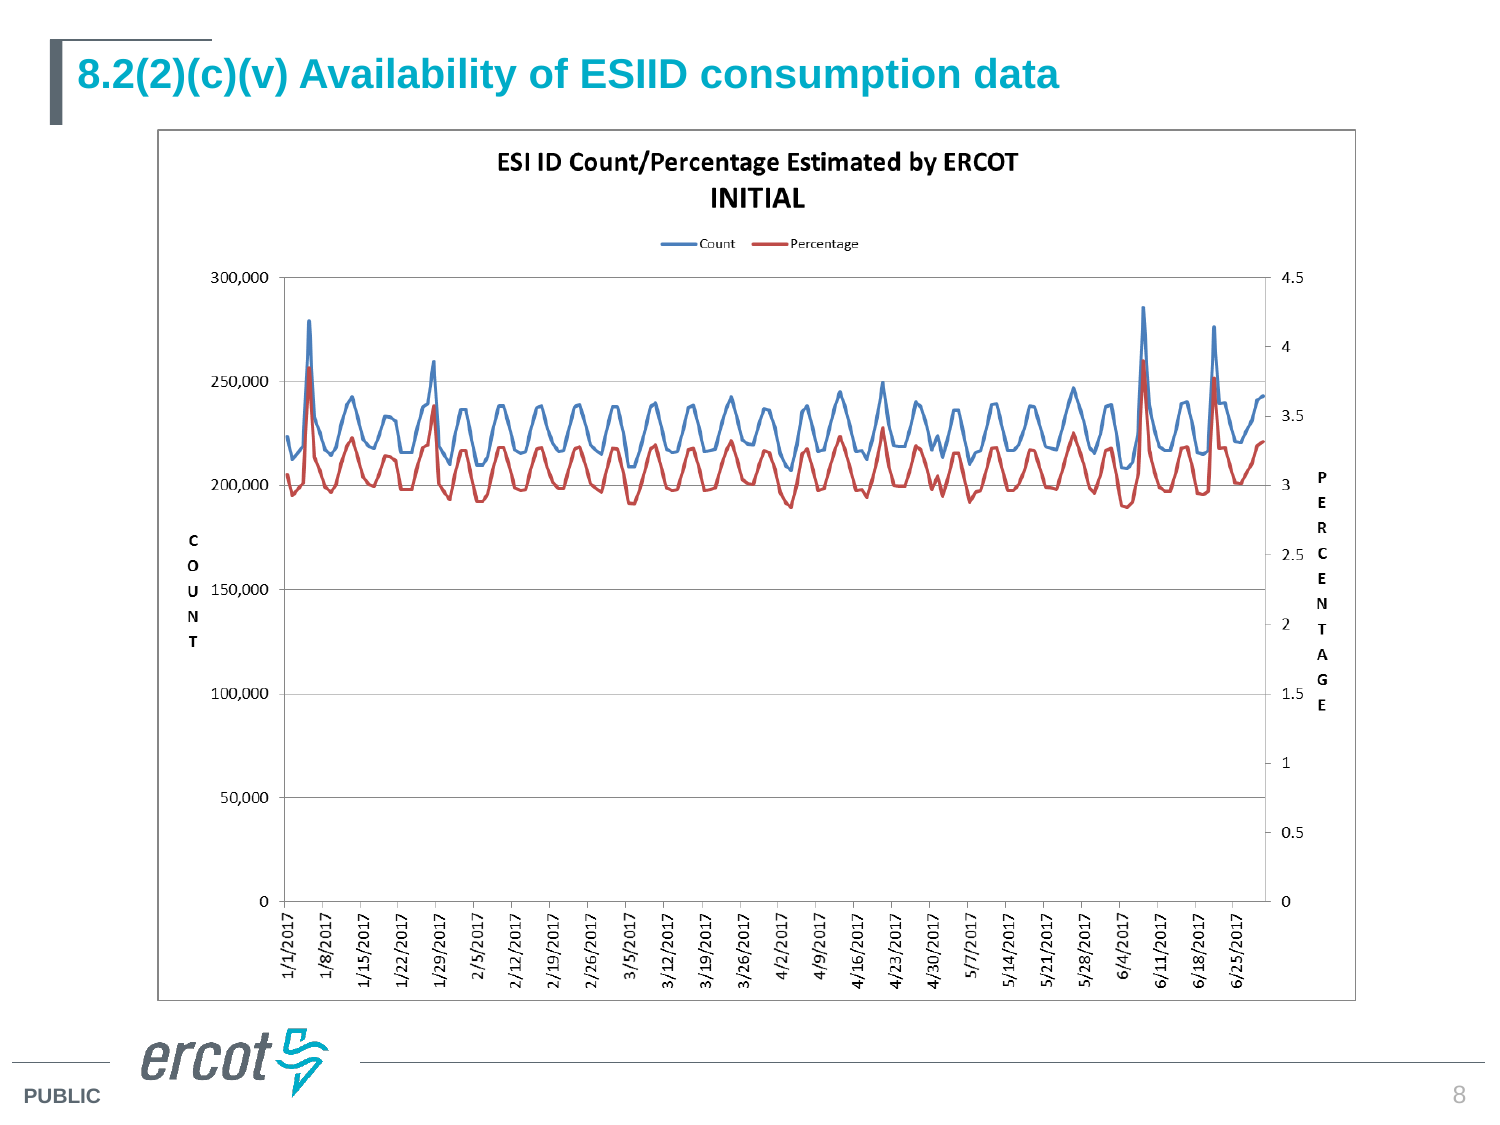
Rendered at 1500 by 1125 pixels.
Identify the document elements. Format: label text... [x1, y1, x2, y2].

picture [156, 129, 1356, 1001]
slide_number 8 [1437, 1076, 1475, 1112]
title 8.2(2)(c)(v) Availability of ESIID consumption data [62, 39, 1450, 228]
picture [137, 1024, 332, 1100]
